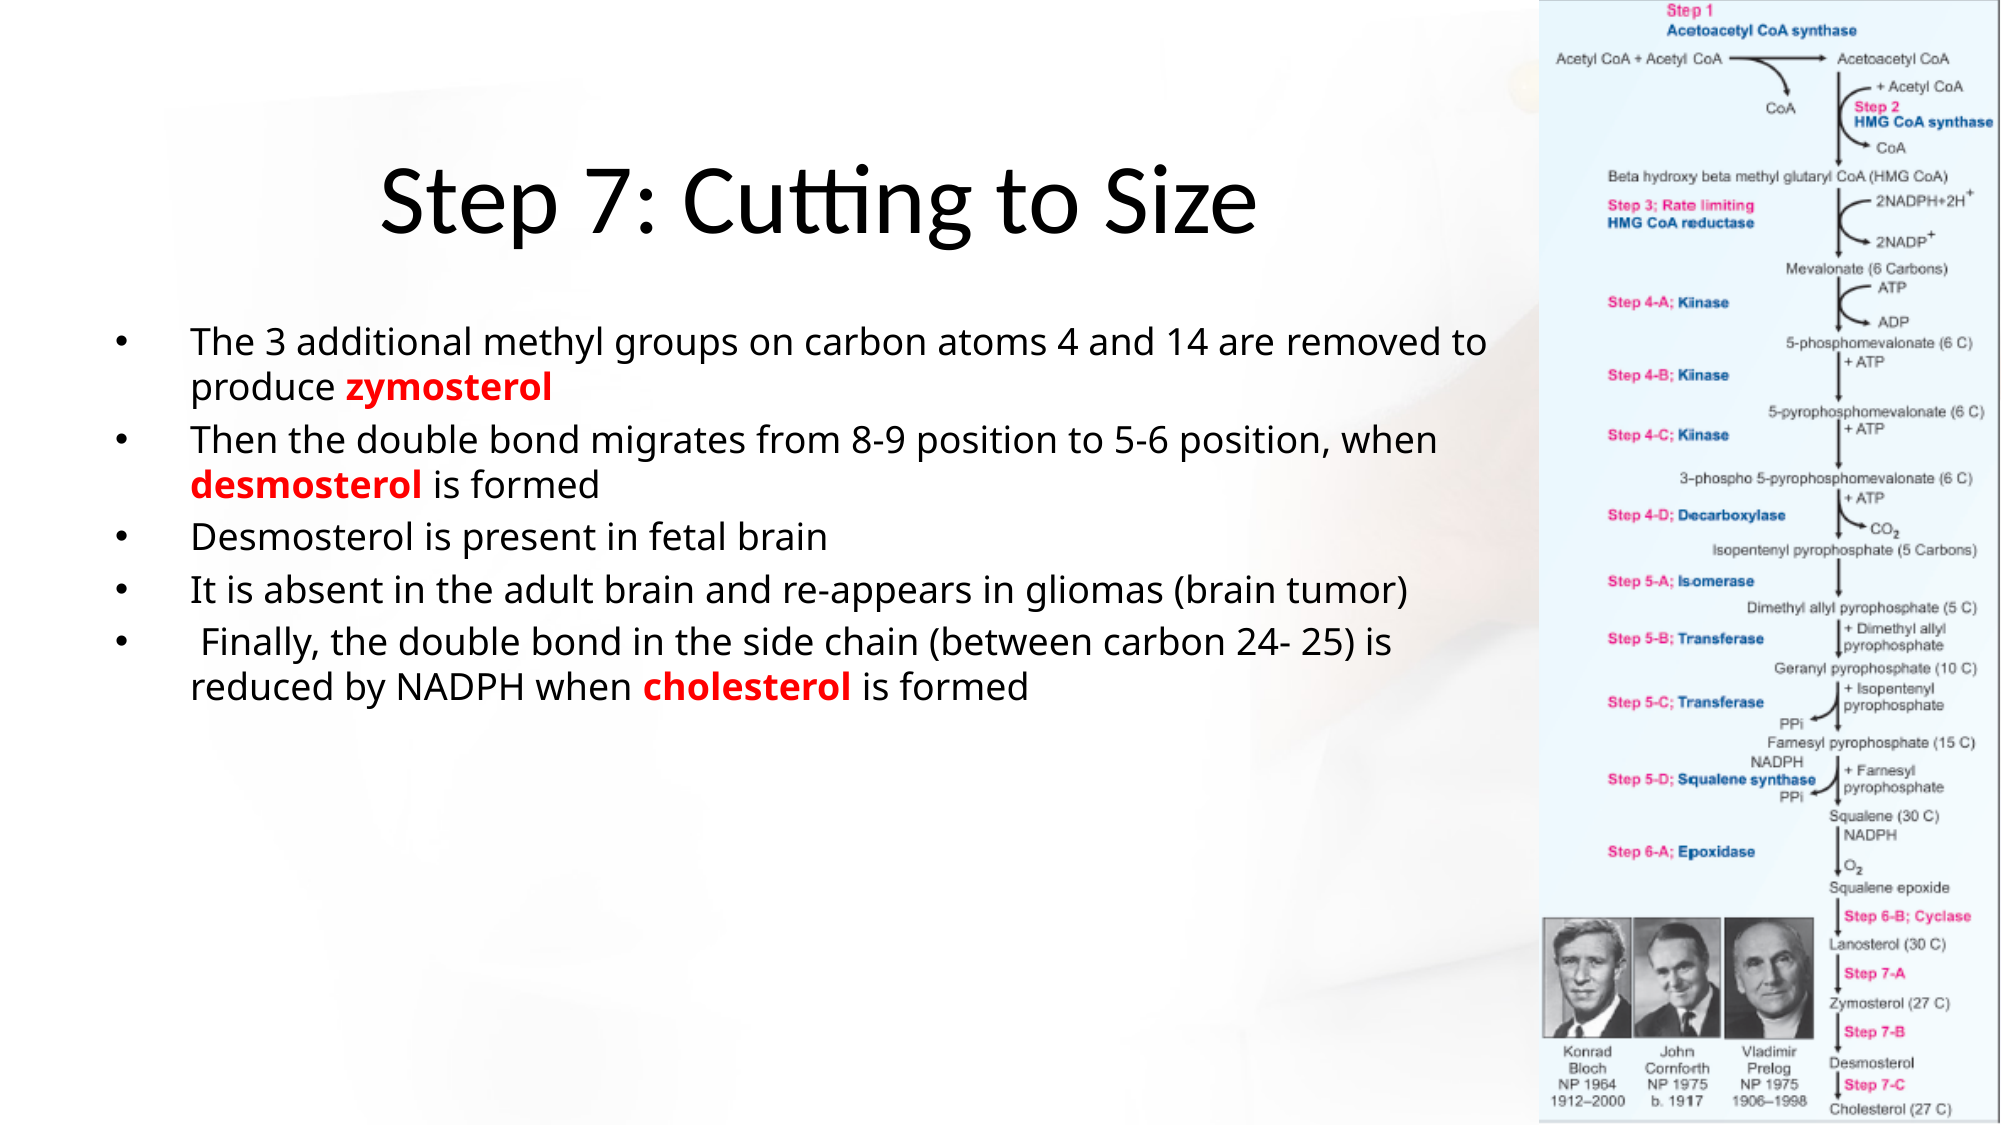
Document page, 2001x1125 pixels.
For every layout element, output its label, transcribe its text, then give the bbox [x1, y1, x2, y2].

title Step 7: Cutting to Size [99, 110, 1534, 278]
list The 3 additional methyl groups on carbon atoms 4 and 14 are removed to produce zymosterol Then the double bond migrates from 8-9 position to 5-6 position, when desmosterol is formed Desmosterol is present in fetal brain It is absent in the adult brain and re-appears in gliomas (brain tumor) Finally, the double bond in the side chain (between carbon 24- 25) is reduced by NADPH when cholesterol is formed [100, 310, 1534, 1043]
picture [0, 0, 2001, 1125]
